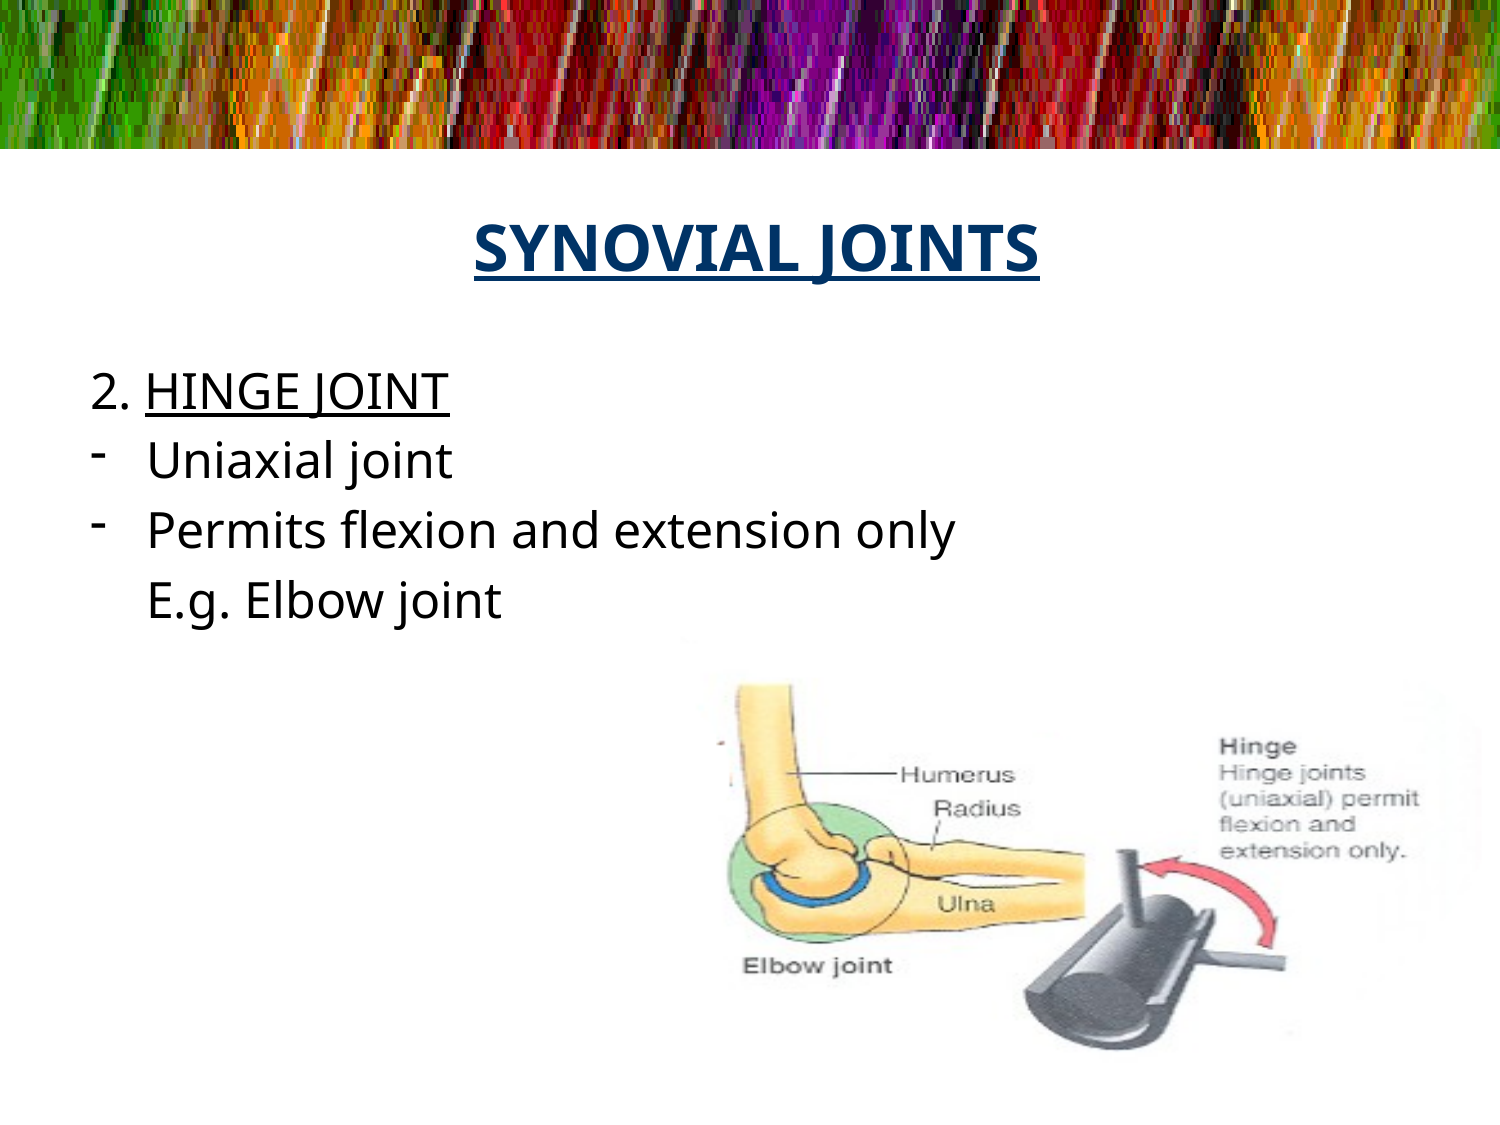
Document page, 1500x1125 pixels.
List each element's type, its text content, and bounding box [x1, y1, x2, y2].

picture [0, 0, 1500, 149]
picture [679, 596, 1500, 1125]
list 2. HINGE JOINT Uniaxial joint Permits flexion and extension only E.g. Elbow joint [74, 351, 1102, 893]
title SYNOVIAL JOINTS [81, 198, 1433, 292]
